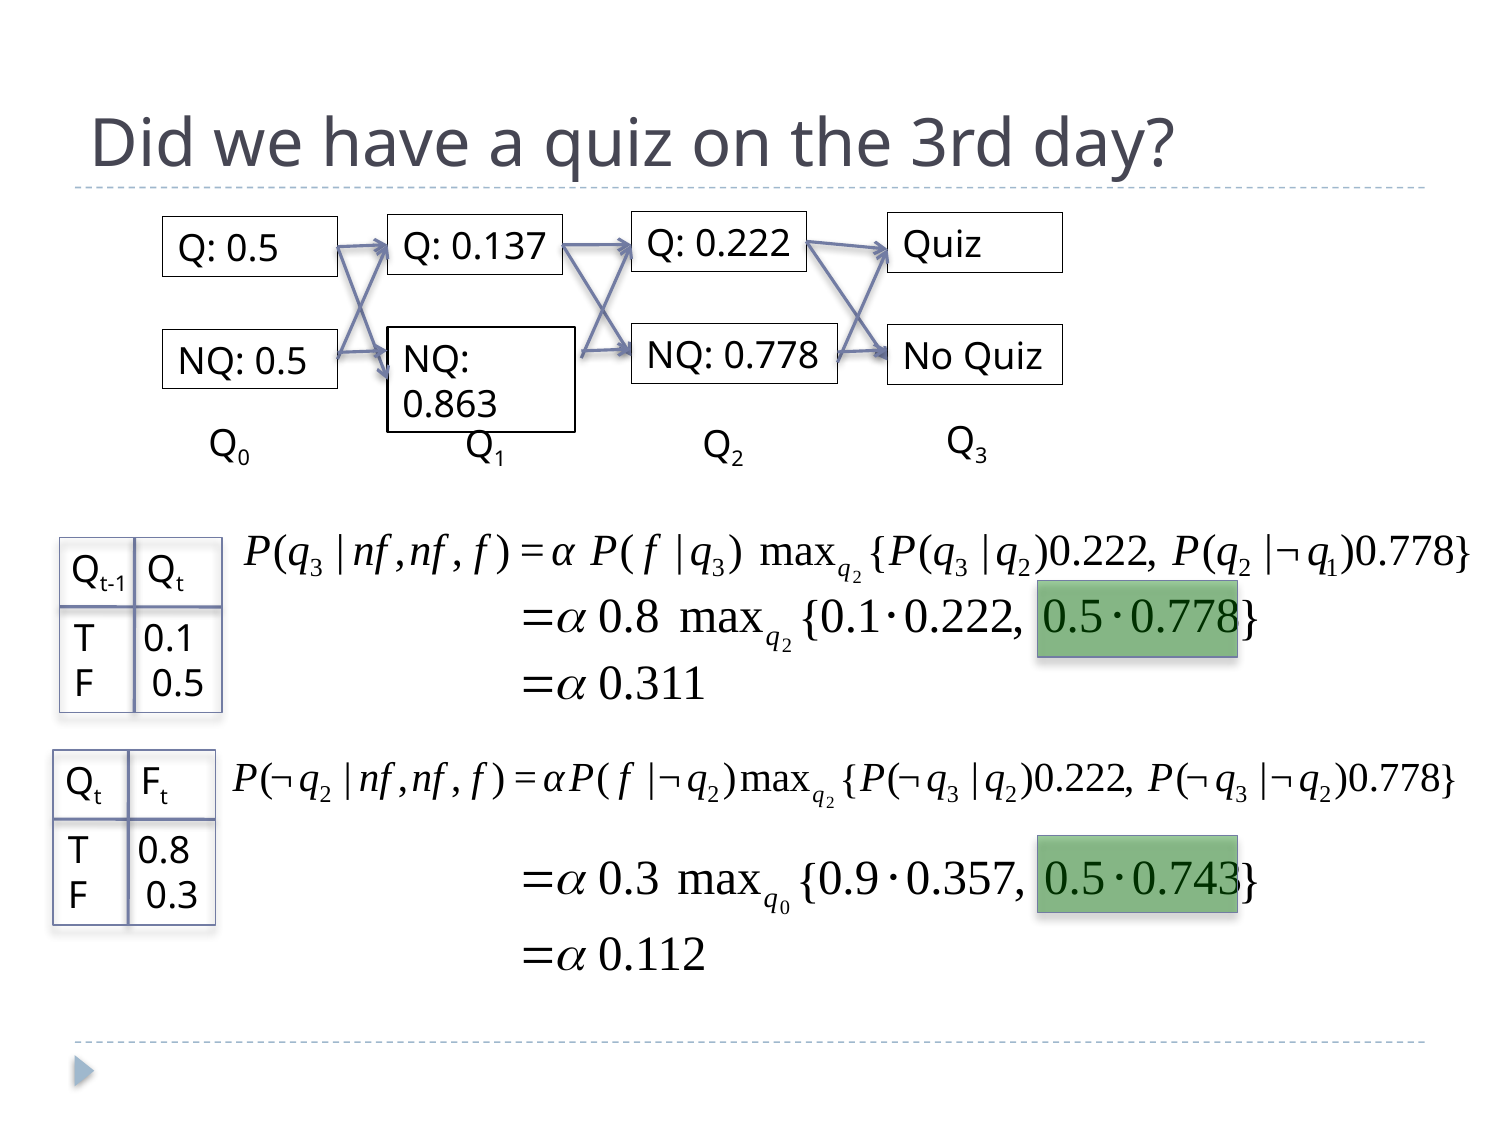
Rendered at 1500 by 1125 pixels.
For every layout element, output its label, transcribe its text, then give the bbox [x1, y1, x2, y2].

text_box NQ: 0.778 [631, 323, 838, 384]
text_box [806, 242, 888, 361]
text_box Quiz [887, 212, 1063, 273]
text_box Q2 [687, 412, 807, 479]
text_box NQ: 0.863 [387, 327, 575, 433]
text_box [837, 349, 888, 353]
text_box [512, 849, 1264, 920]
text_box Q: 0.137 [387, 214, 563, 275]
title Did we have a quiz on the 3rd day? [75, 24, 1425, 188]
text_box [512, 587, 1264, 658]
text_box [236, 524, 1476, 589]
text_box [49, 749, 216, 926]
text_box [581, 244, 632, 348]
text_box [225, 753, 1463, 813]
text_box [512, 662, 709, 704]
text_box No Quiz [887, 324, 1063, 385]
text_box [512, 933, 713, 976]
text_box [581, 348, 632, 352]
text_box Q1 [449, 412, 569, 479]
text_box NQ: 0.5 [162, 329, 338, 389]
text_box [562, 245, 581, 357]
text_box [337, 245, 388, 350]
text_box Q0 [193, 411, 375, 478]
text_box Q3 [931, 409, 1113, 475]
text_box Q: 0.5 [162, 216, 338, 277]
text_box Q: 0.222 [631, 211, 807, 272]
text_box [55, 537, 388, 713]
text_box [1037, 835, 1238, 849]
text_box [837, 248, 888, 349]
